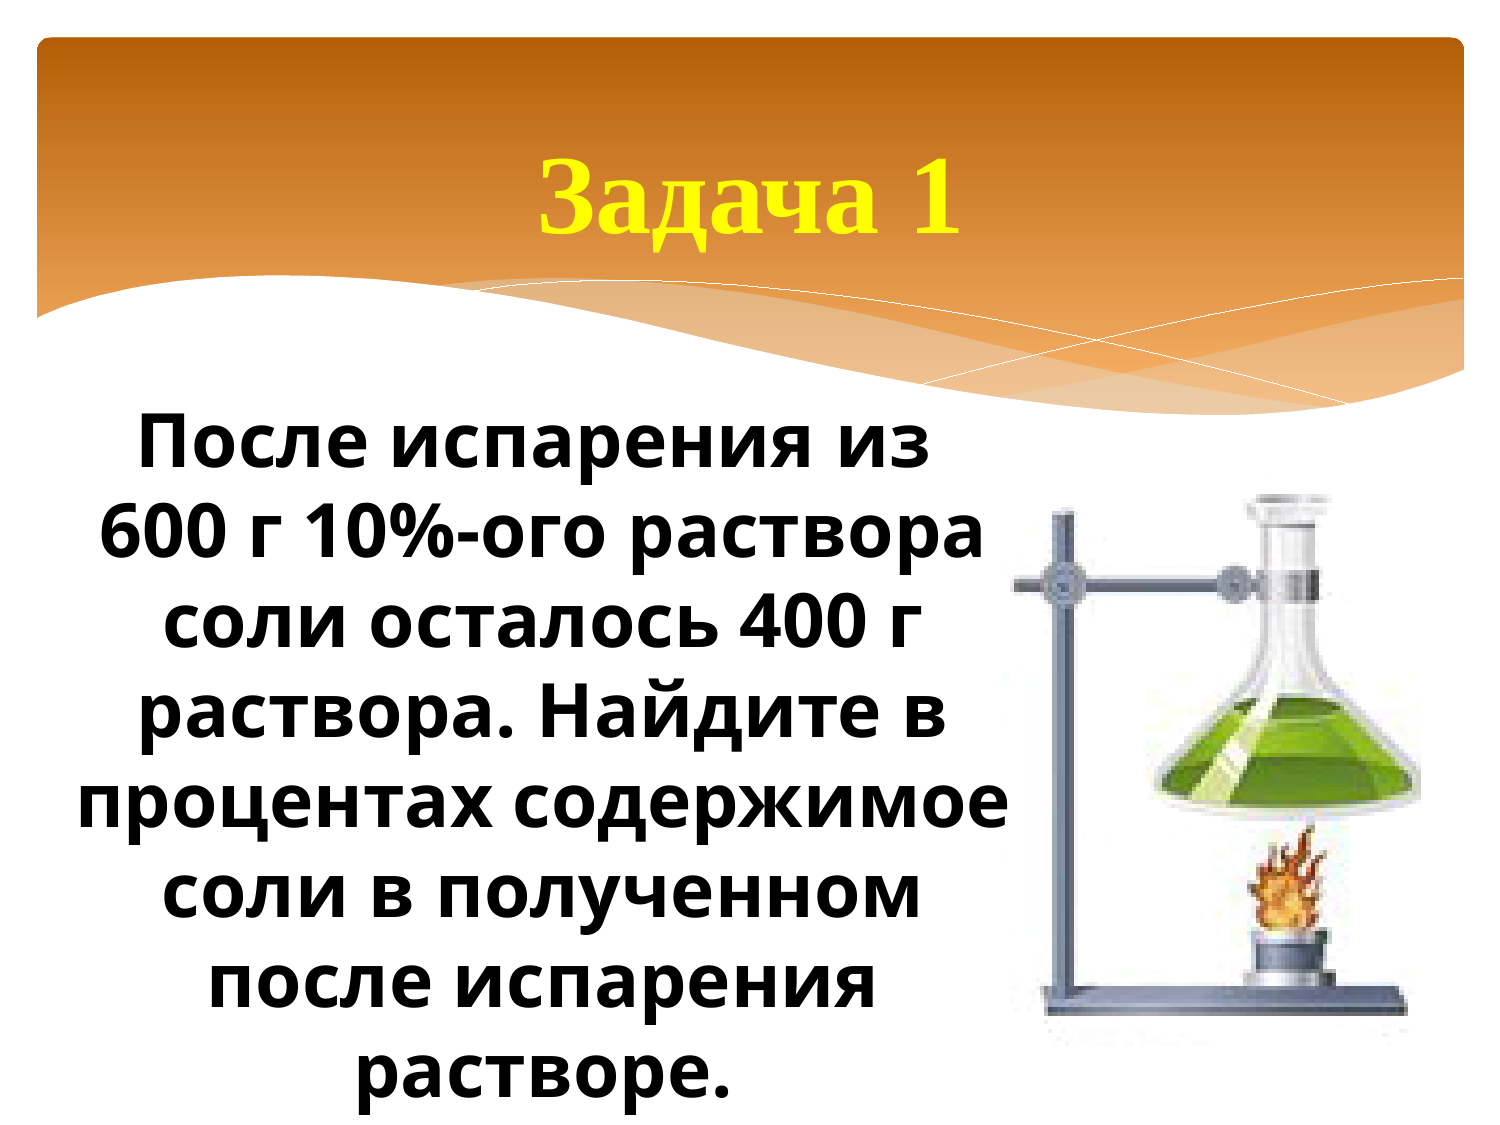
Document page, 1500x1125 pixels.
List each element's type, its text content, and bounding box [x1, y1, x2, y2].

text_box После испарения из 600 г 10%-ого раствора соли осталось 400 г раствора. Найдите в процентах содержимое соли в полученном после испарения растворе. [53, 385, 1034, 1120]
picture [997, 447, 1422, 1046]
text_box Задача 1 [504, 113, 997, 264]
